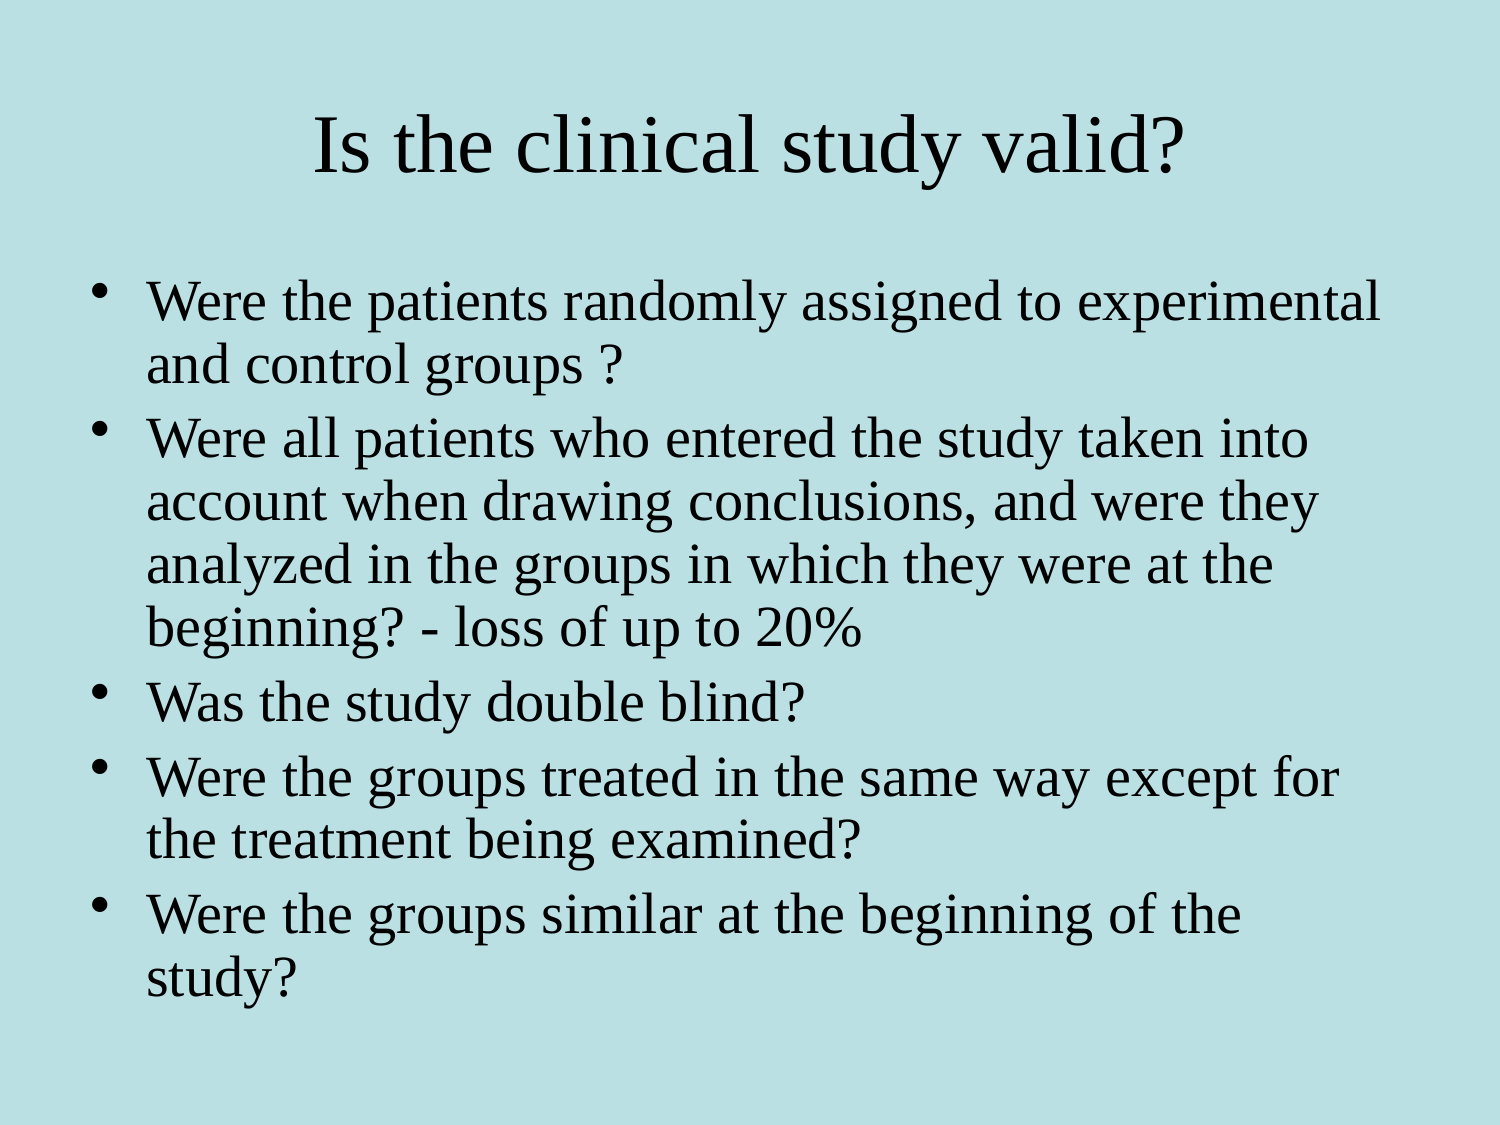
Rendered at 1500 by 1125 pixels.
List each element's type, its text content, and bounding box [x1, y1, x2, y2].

title Is the clinical study valid? [75, 45, 1425, 233]
list Were the patients randomly assigned to experimental and control groups ? Were all patients who entered the study taken into account when drawing conclusions, and were they analyzed in the groups in which they were at the beginning? - loss of up to 20% Was the study double blind? Were the groups treated in the same way except for the treatment being examined? Were the groups similar at the beginning of the study? [75, 262, 1425, 1005]
